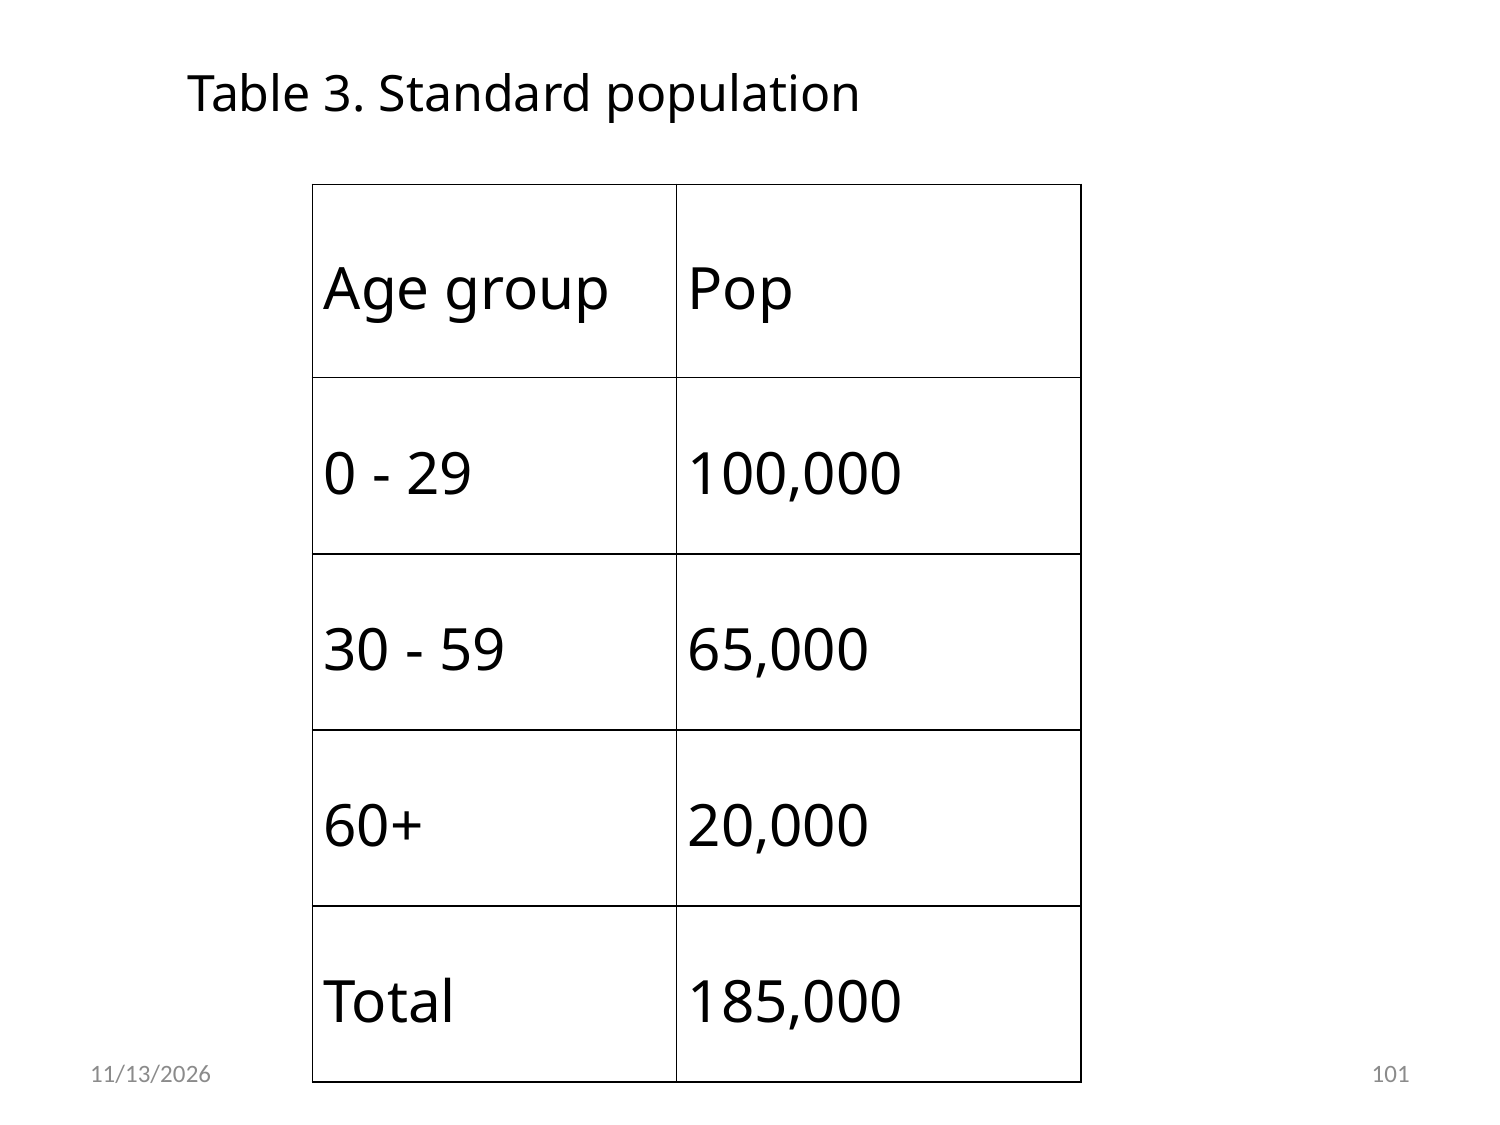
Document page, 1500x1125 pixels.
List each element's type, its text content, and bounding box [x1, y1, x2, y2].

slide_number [75, 1042, 425, 1103]
table_cell Total [313, 907, 676, 1081]
slide_number 101 [1074, 1042, 1425, 1103]
table_cell 100,000 [677, 378, 1080, 553]
table_cell 20,000 [677, 731, 1080, 905]
table_header Age group [313, 185, 676, 377]
table_cell 185,000 [677, 907, 1080, 1081]
text_box Table 3. Standard population [172, 54, 877, 130]
table_cell 0 - 29 [313, 378, 676, 553]
table_cell 30 - 59 [313, 555, 676, 729]
table_header Pop [677, 185, 1080, 377]
table_cell 65,000 [677, 555, 1080, 729]
table_cell 60+ [313, 731, 676, 905]
